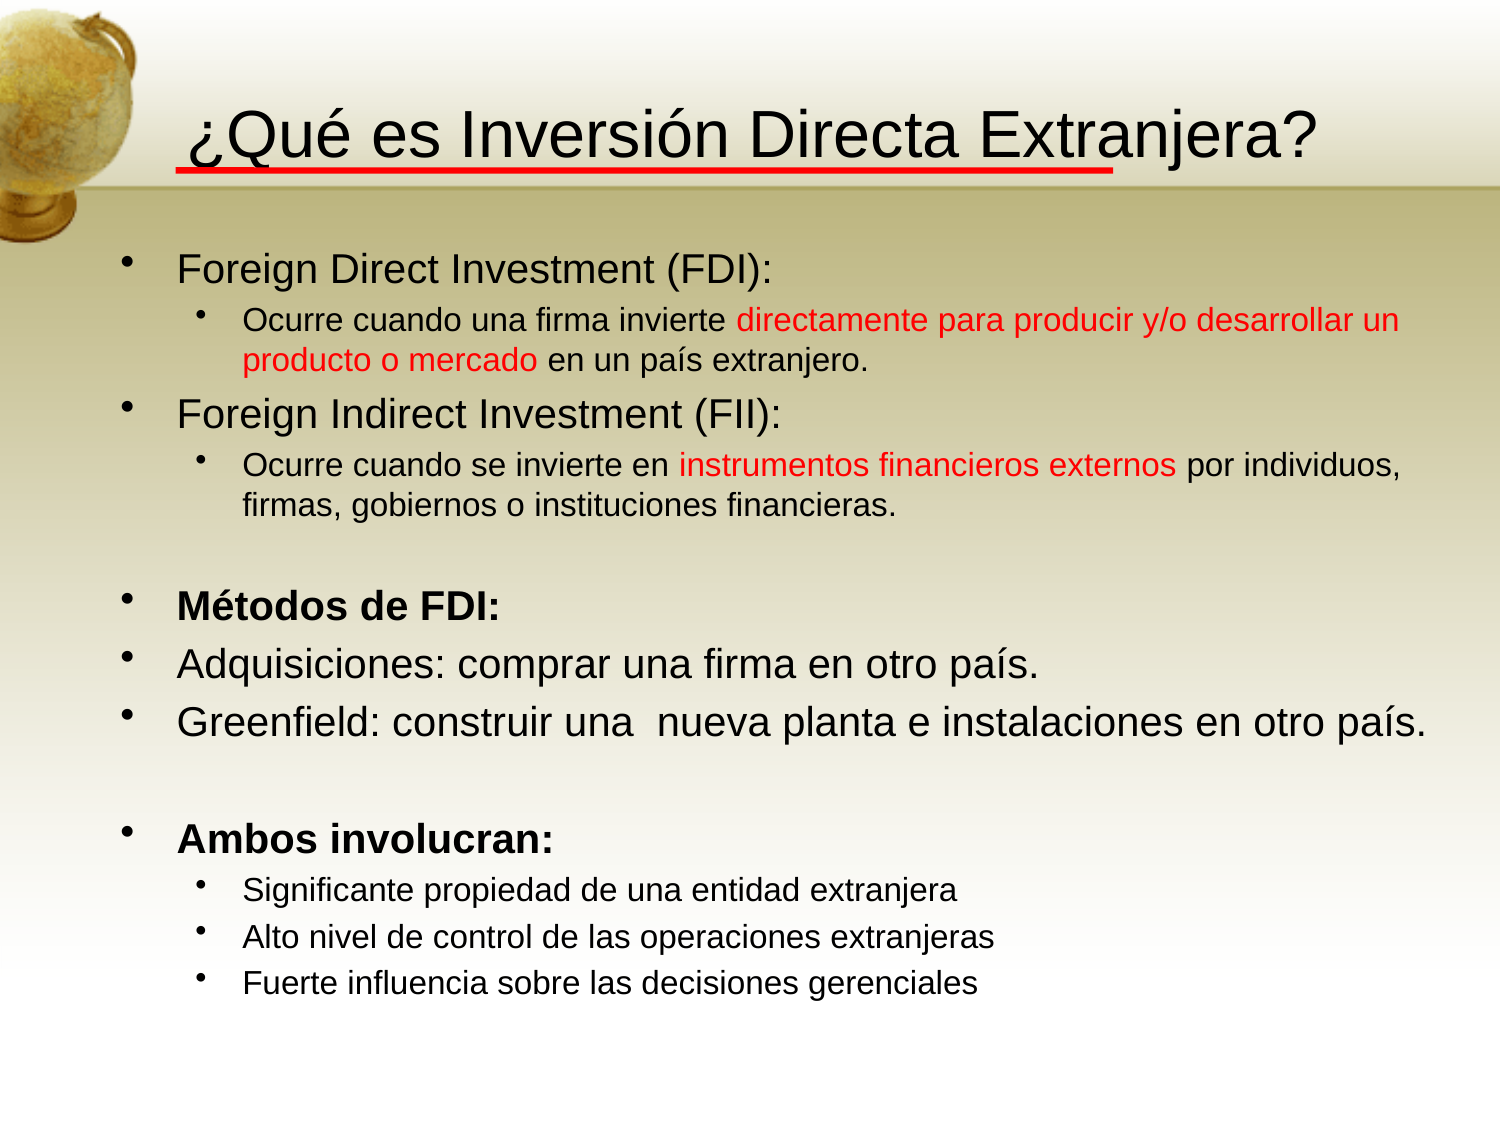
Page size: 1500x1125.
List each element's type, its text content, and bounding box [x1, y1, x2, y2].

picture [0, 0, 1500, 1125]
title ¿Qué es Inversión Directa Extranjera? [170, 36, 1436, 179]
list Foreign Direct Investment (FDI): Ocurre cuando una firma invierte directamente para producir y/o desarrollar un producto o mercado en un país extranjero. Foreign Indirect Investment (FII): Ocurre cuando se invierte en instrumentos financieros externos por individuos, firmas, gobiernos o instituciones financieras. Métodos de FDI: Adquisiciones: comprar una firma en otro país. Greenfield: construir una nueva planta e instalaciones en otro país. Ambos involucran: Significante propiedad de una entidad extranjera Alto nivel de control de las operaciones extranjeras Fuerte influencia sobre las decisiones gerenciales [105, 234, 1454, 1091]
